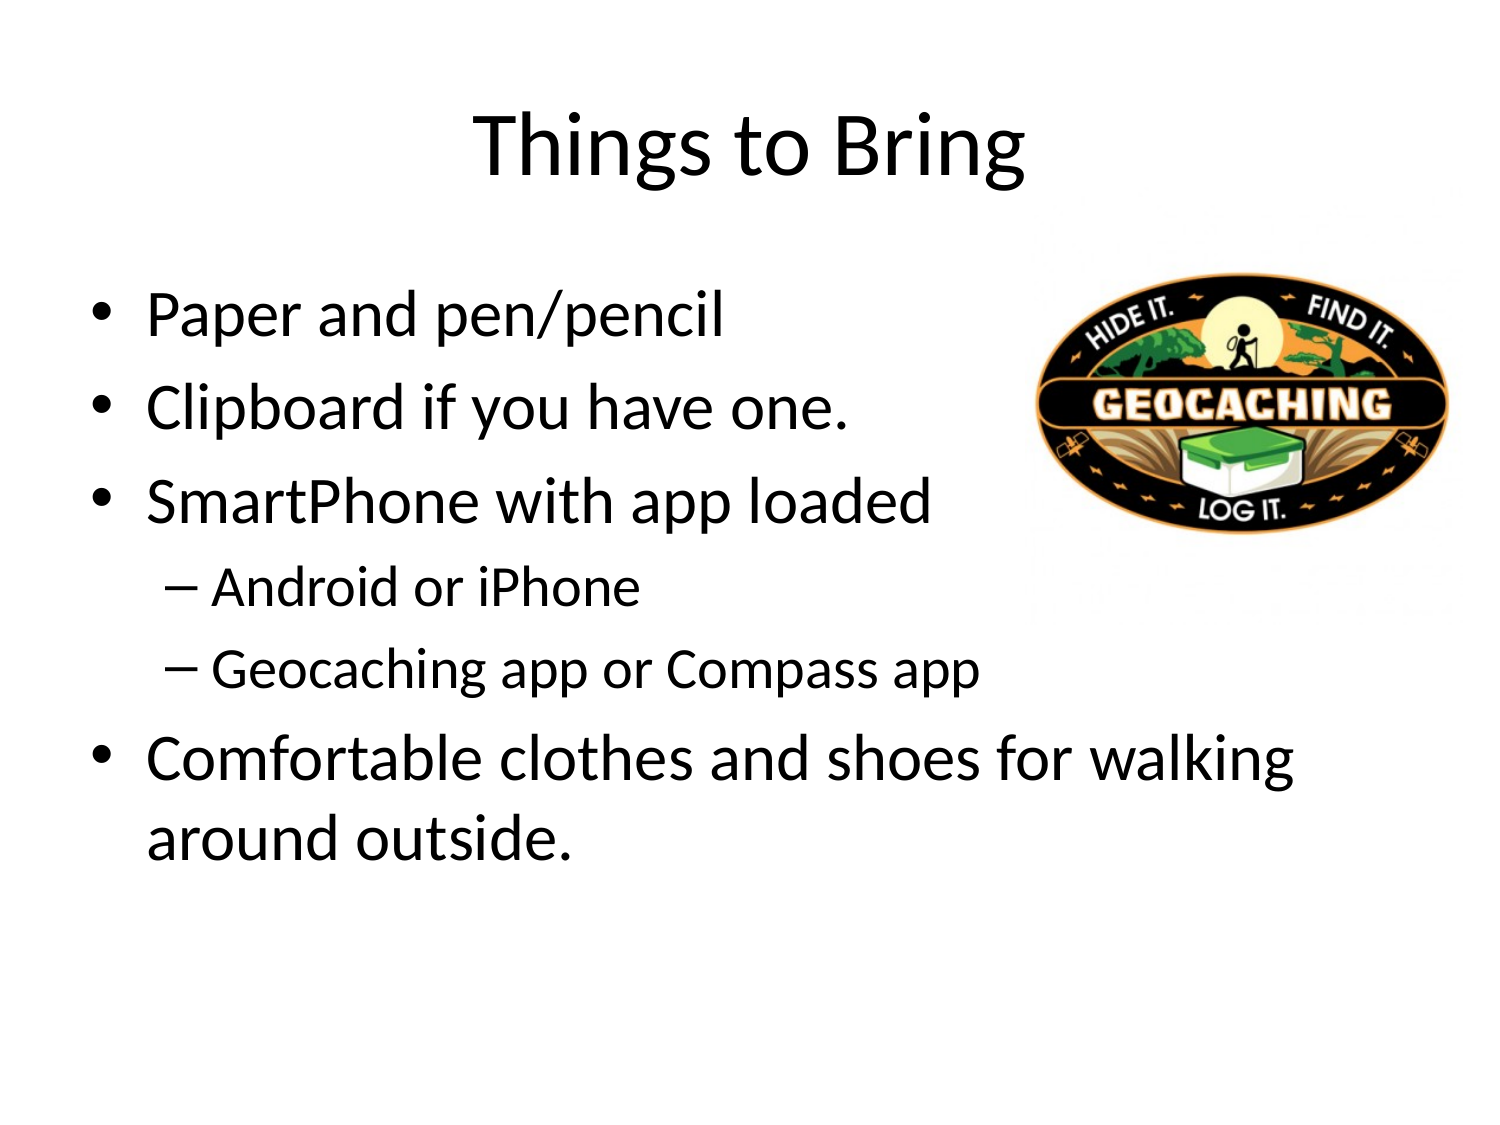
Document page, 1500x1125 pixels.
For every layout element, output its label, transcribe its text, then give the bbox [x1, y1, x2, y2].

title Things to Bring [75, 45, 1425, 233]
picture [1024, 187, 1463, 626]
list Paper and pen/pencil Clipboard if you have one. SmartPhone with app loaded Android or iPhone Geocaching app or Compass app Comfortable clothes and shoes for walking around outside. [75, 262, 1425, 1005]
